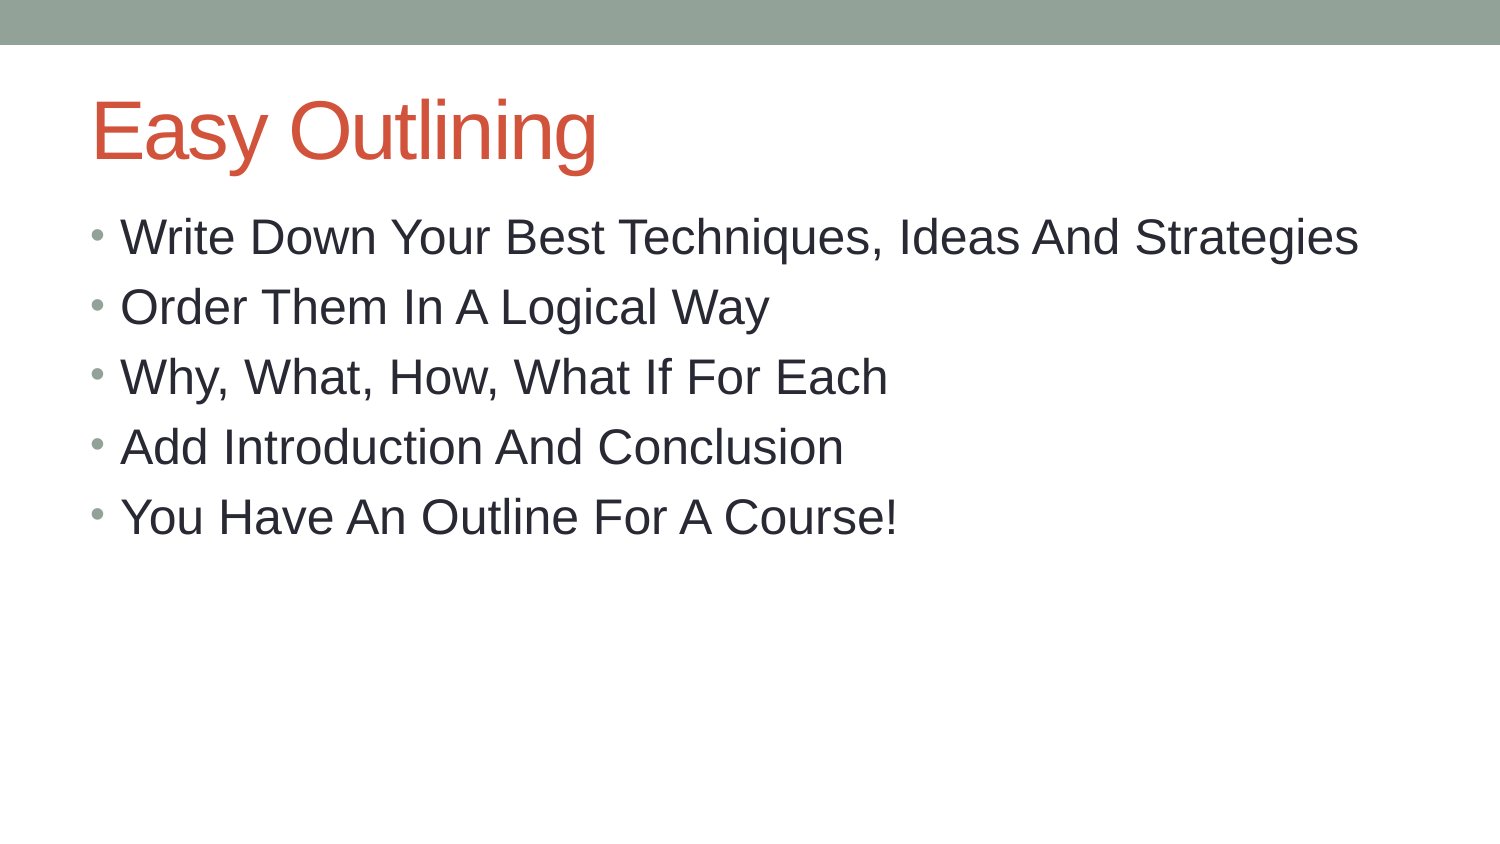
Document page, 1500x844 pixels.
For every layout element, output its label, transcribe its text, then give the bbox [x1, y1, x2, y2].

list Write Down Your Best Techniques, Ideas And Strategies Order Them In A Logical Way Why, What, How, What If For Each Add Introduction And Conclusion You Have An Outline For A Course! [75, 196, 1425, 797]
title Easy Outlining [75, 65, 1425, 188]
